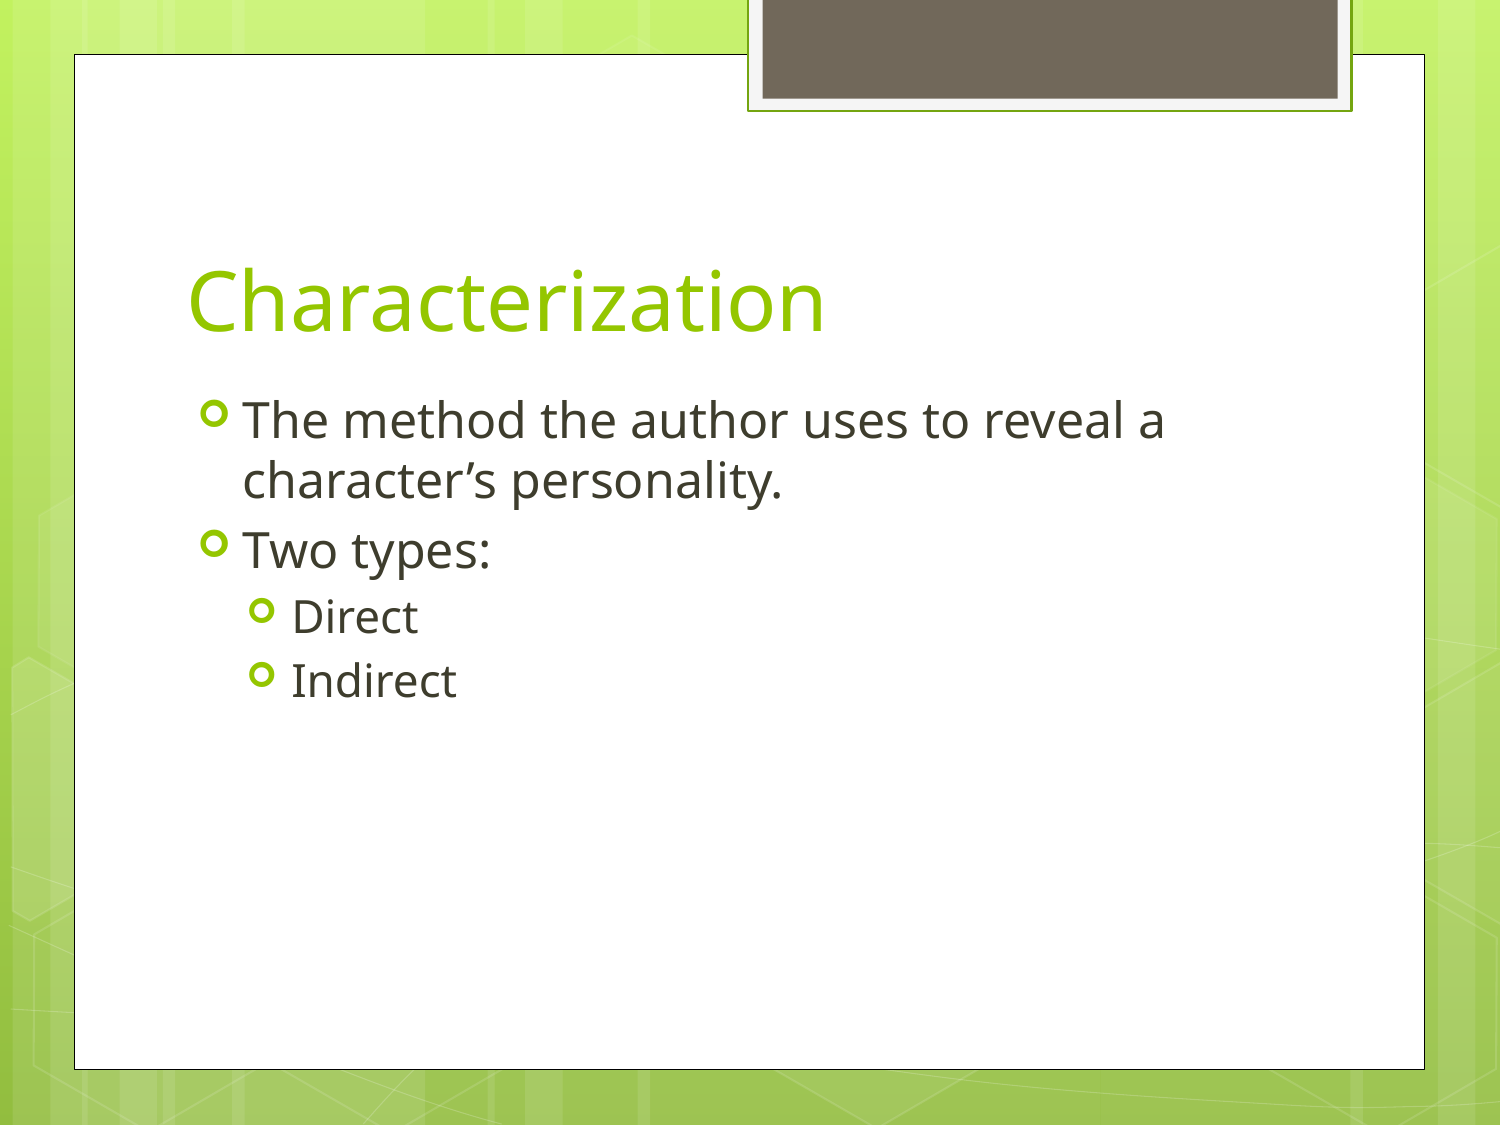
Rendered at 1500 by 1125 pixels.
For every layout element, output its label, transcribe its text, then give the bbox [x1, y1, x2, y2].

title Characterization [171, 168, 1324, 357]
list The method the author uses to reveal a character’s personality. Two types: Direct Indirect [171, 381, 1283, 957]
